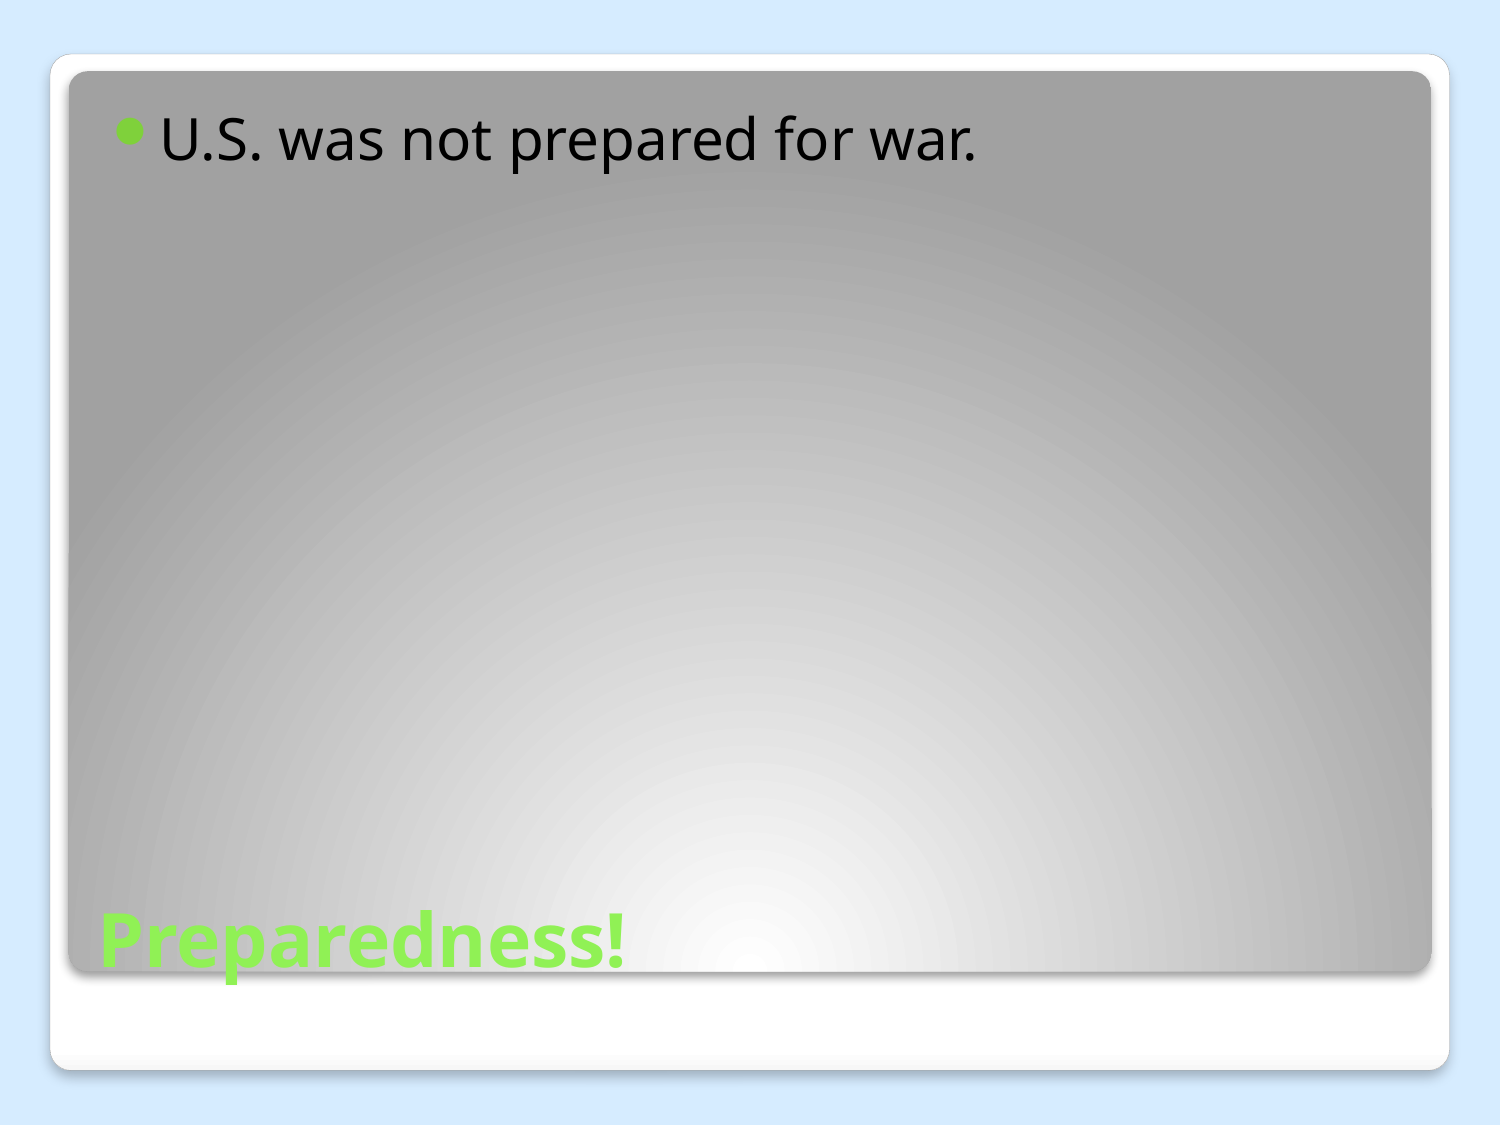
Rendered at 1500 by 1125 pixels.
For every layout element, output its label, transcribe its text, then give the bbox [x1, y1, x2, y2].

list U.S. was not prepared for war. [82, 86, 1425, 774]
title Preparedness! [82, 817, 1425, 990]
